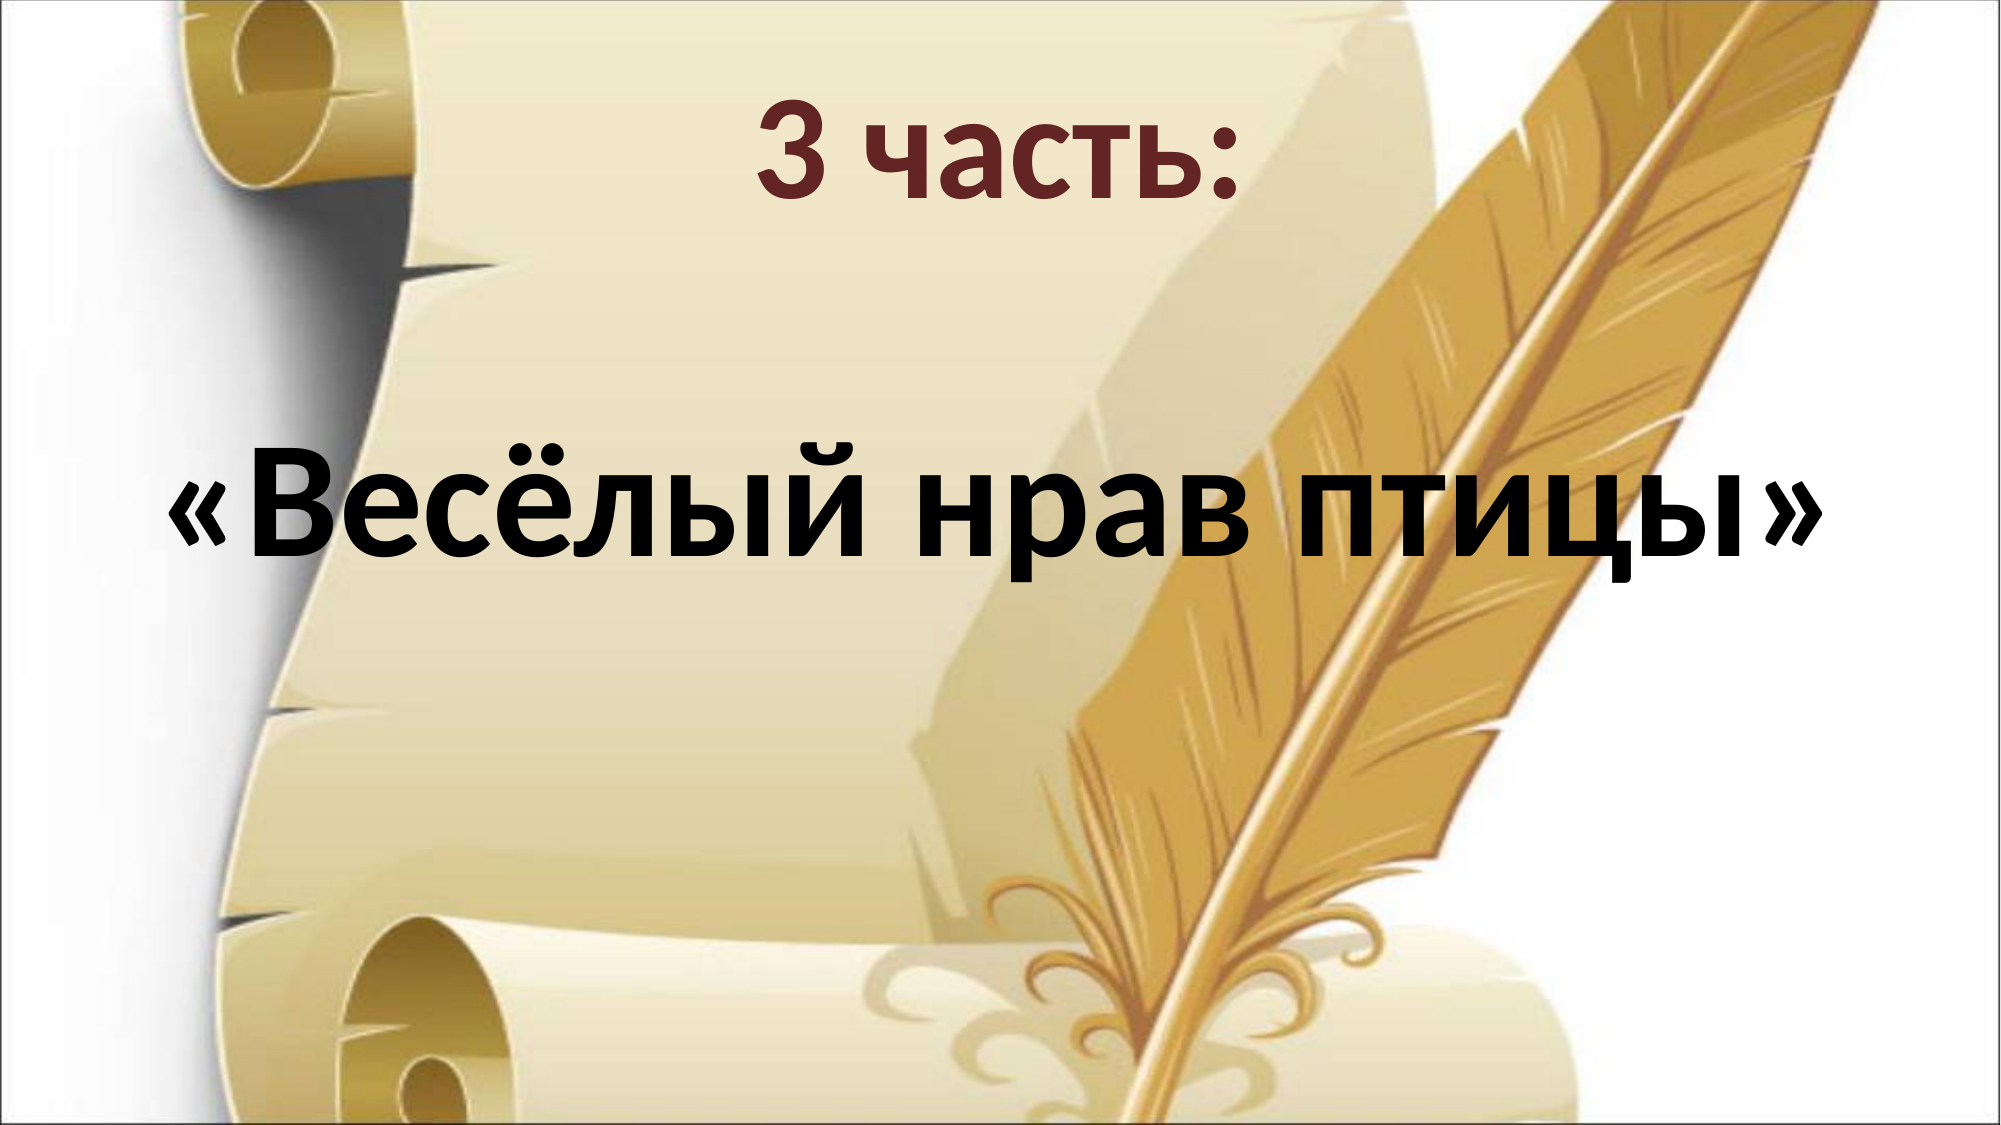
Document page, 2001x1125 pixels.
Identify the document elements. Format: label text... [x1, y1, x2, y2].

title 3 часть: [99, 45, 1900, 233]
list «Весёлый нрав птицы» [99, 382, 1900, 1125]
picture [0, 0, 2001, 1125]
